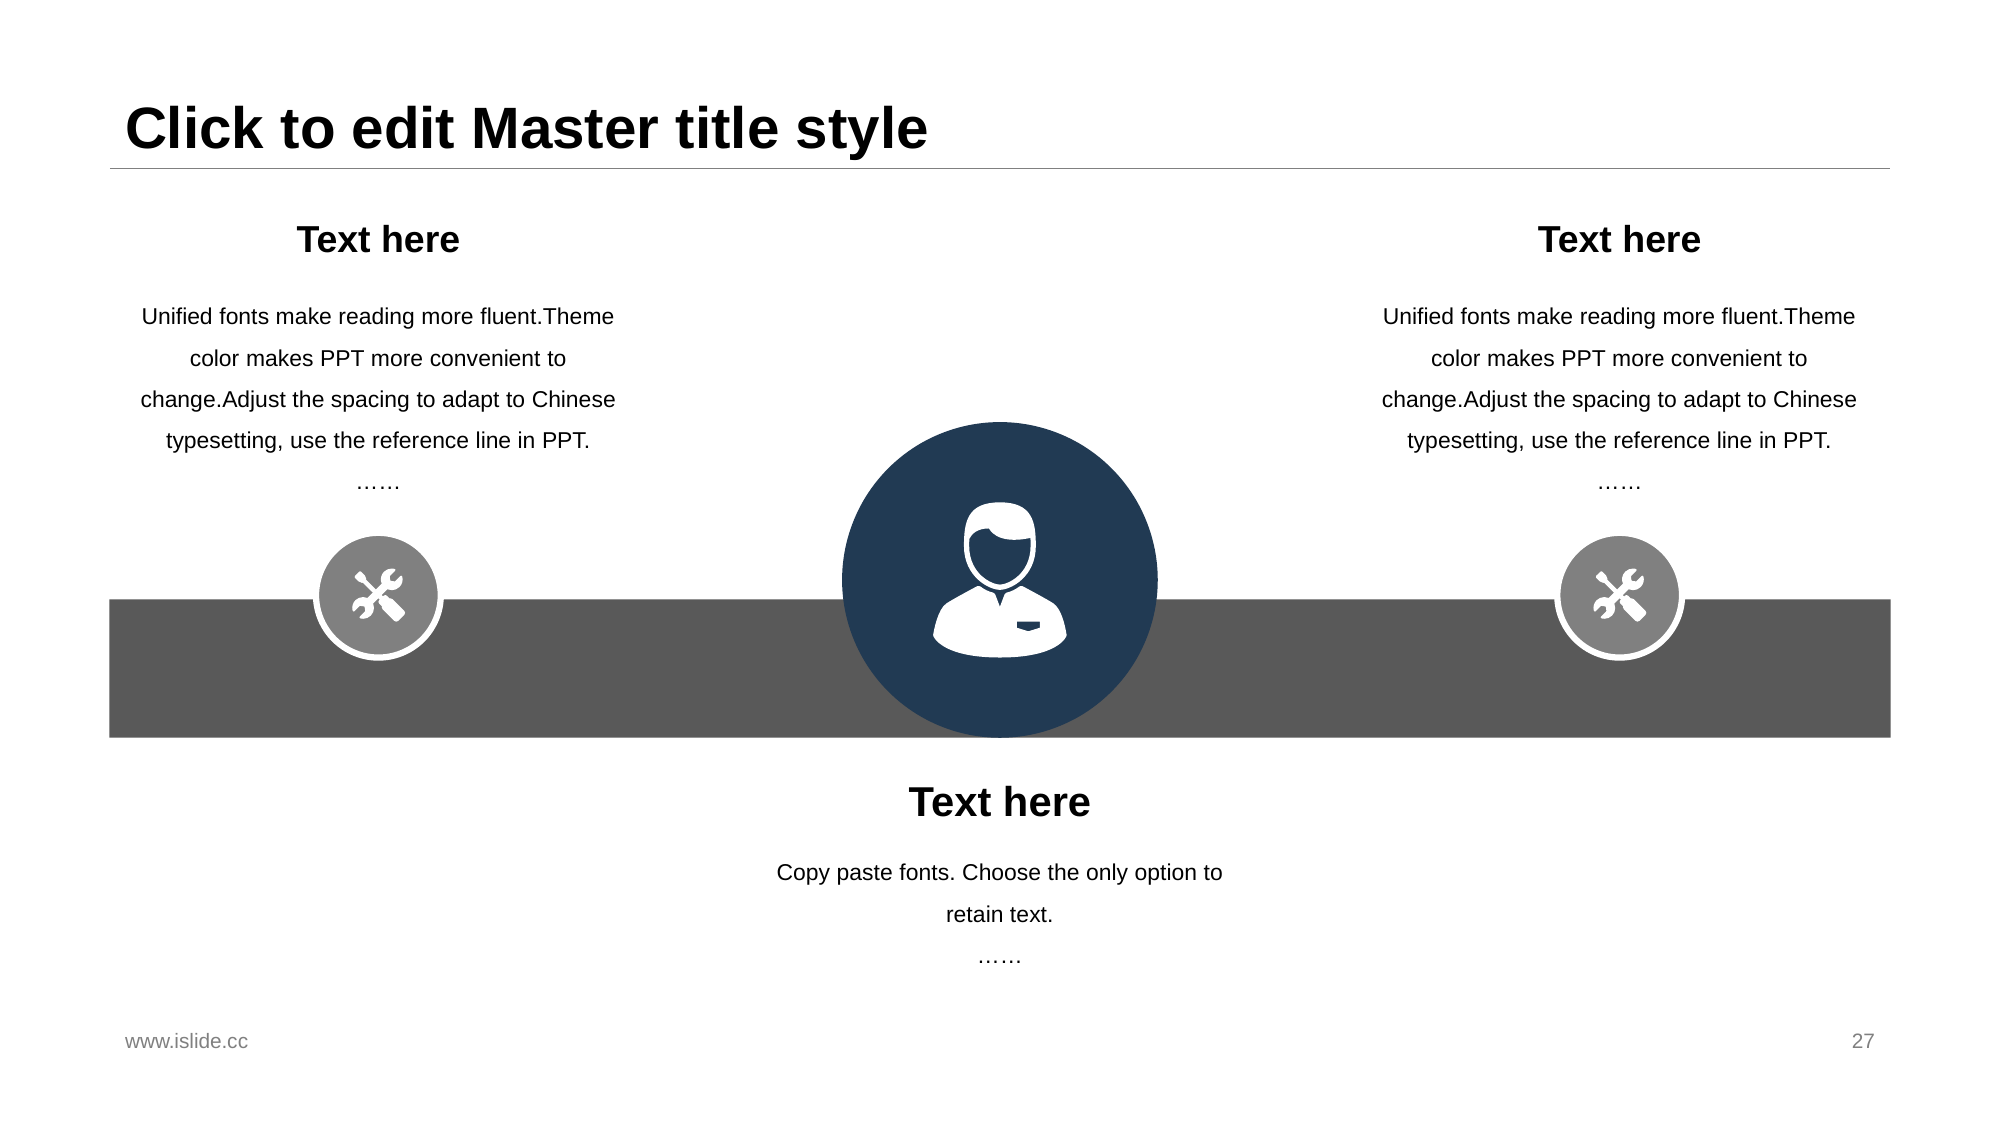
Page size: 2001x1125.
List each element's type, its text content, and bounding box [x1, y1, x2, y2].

title Click to edit Master title style [109, 0, 1890, 169]
footer www.islide.cc [109, 1023, 790, 1058]
slide_number 27 [1412, 1023, 1890, 1058]
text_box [108, 193, 1891, 976]
